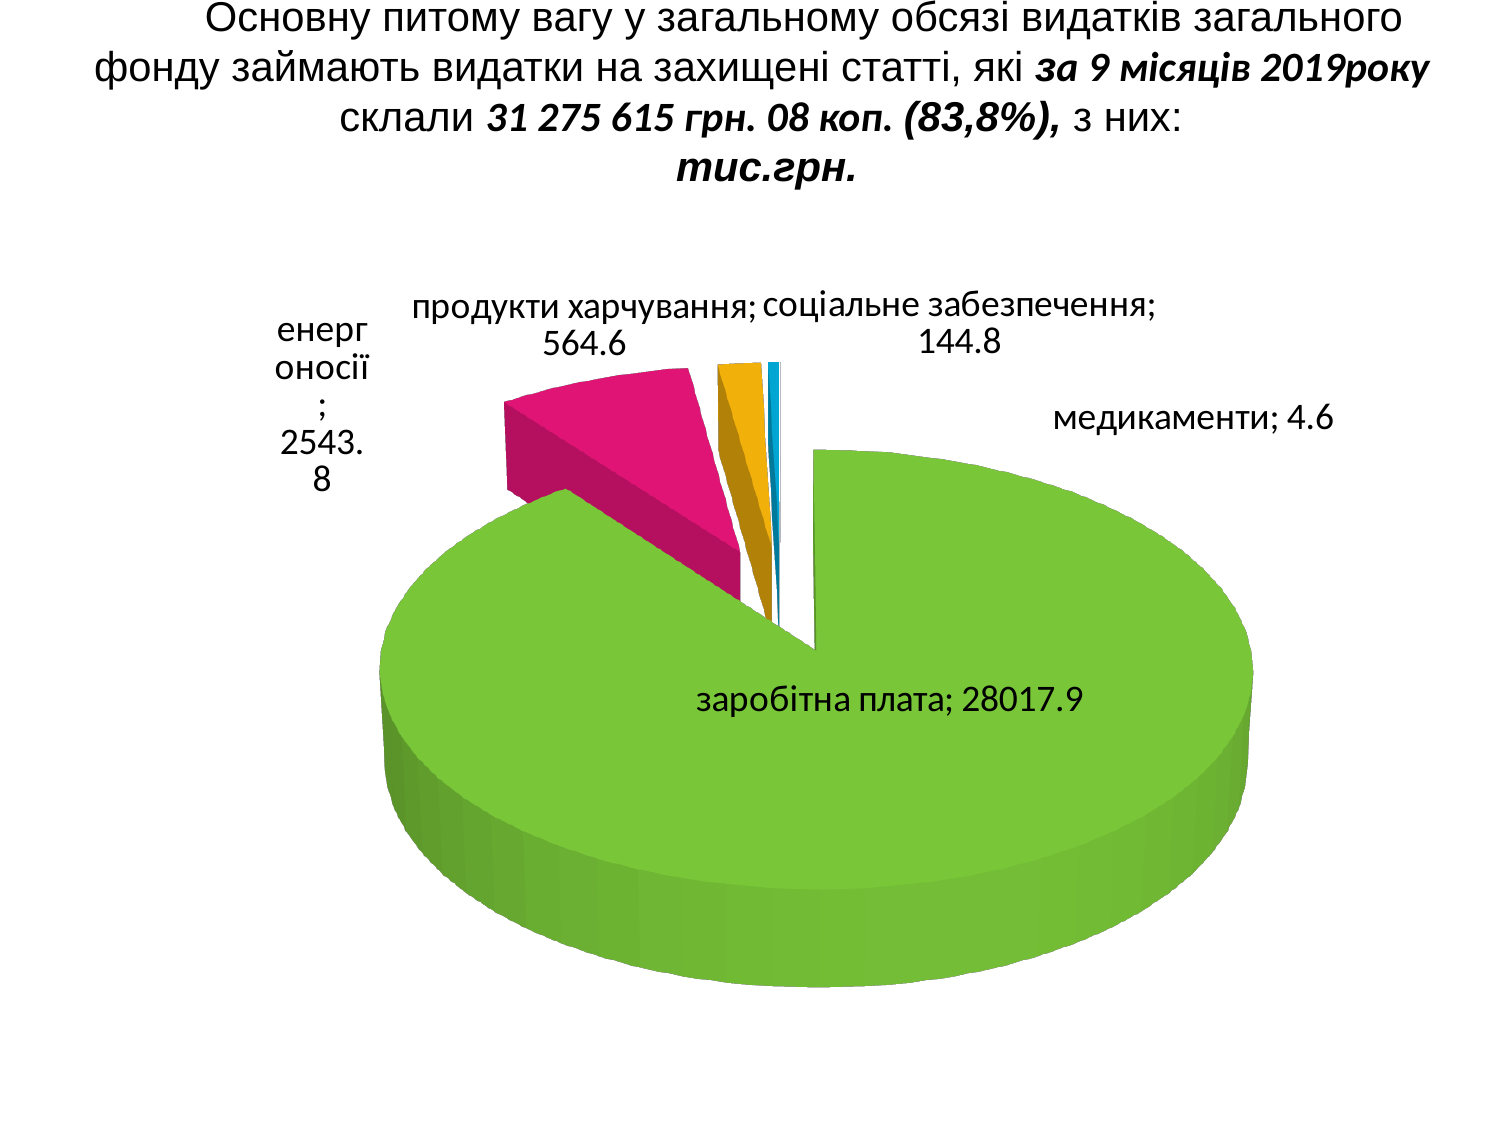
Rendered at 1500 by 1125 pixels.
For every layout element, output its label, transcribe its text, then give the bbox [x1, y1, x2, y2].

title Основну питому вагу у загальному обсязі видатків загального фонду займають видатки на захищені статті, які за 9 місяців 2019року склали 31 275 615 грн. 08 коп. (83,8%), з них: тис.грн. [75, 45, 1459, 185]
chart [52, 184, 1404, 1095]
